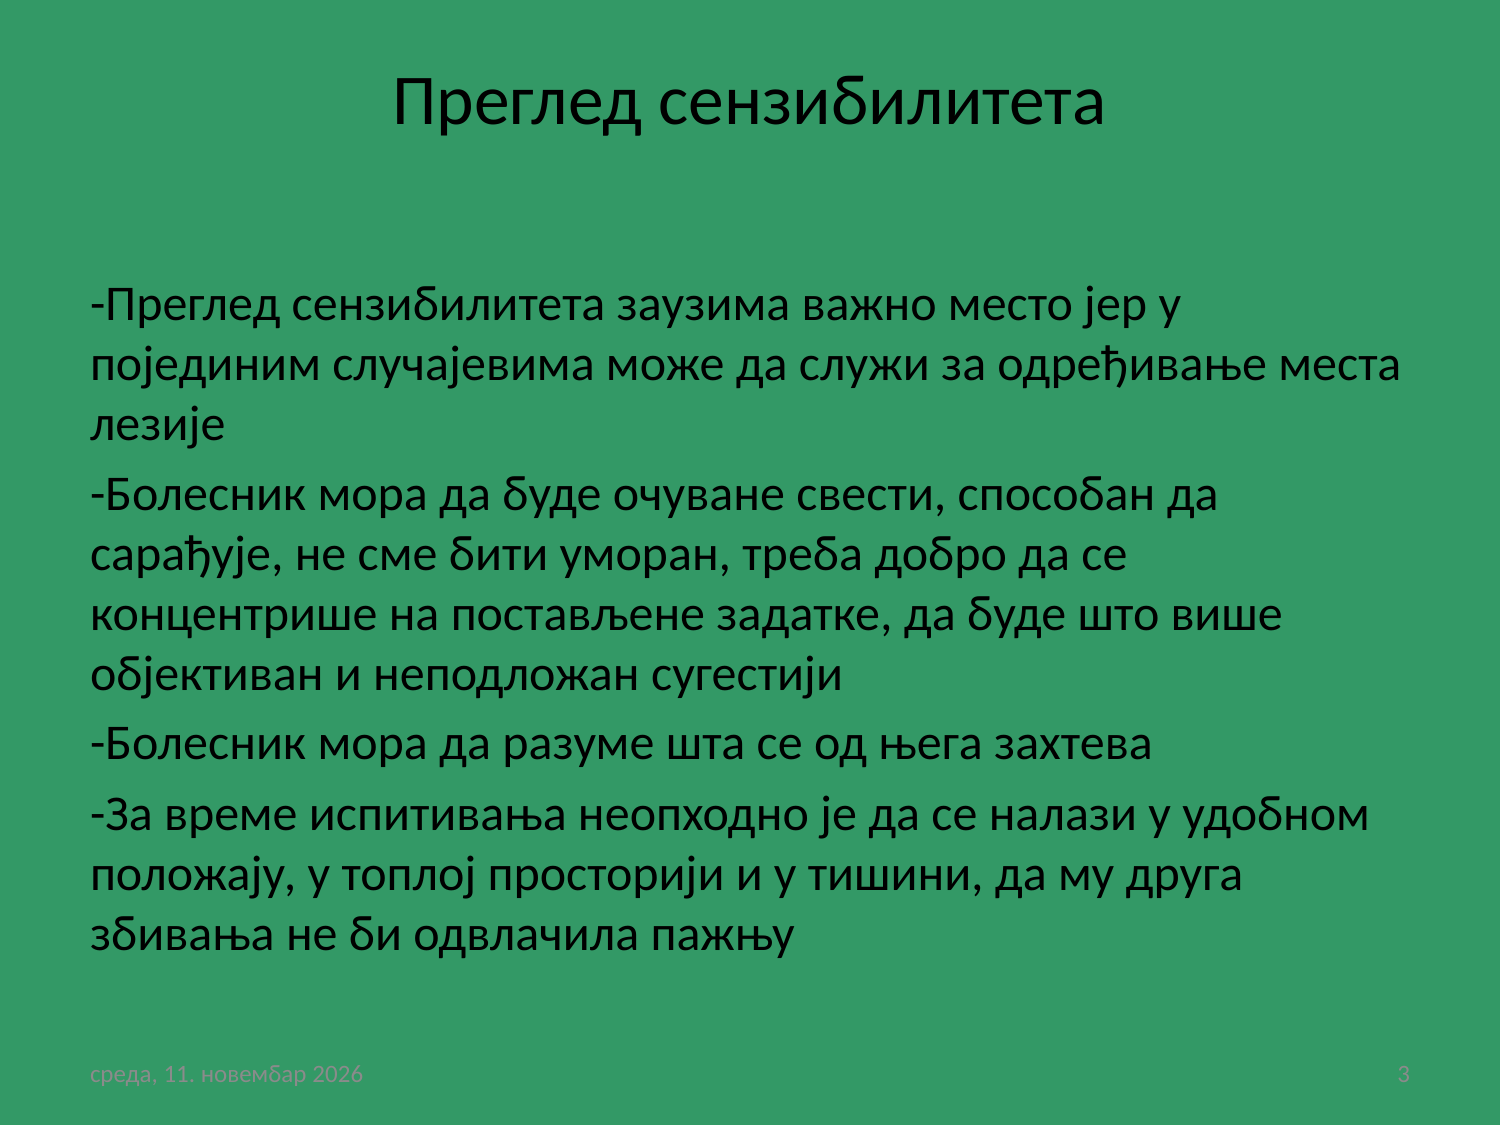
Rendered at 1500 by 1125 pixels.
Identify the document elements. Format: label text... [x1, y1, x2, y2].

slide_number 3 [1074, 1042, 1425, 1103]
title Преглед сензибилитета [75, 45, 1425, 233]
slide_number субота, 30. јануар 2021 [75, 1042, 425, 1103]
list -Преглед сензибилитета заузима важно место јер у појединим случајевима може да служи за одређивање места лезије -Болесник мора да буде очуване свести, способан да сарађује, не сме бити уморан, треба добро да се концентрише на постављене задатке, да буде што више објективан и неподложан сугестији -Болесник мора да разуме шта се од њега захтева -За време испитивања неопходно је да се налази у удобном положају, у топлој просторији и у тишини, да му друга збивања не би одвлачила пажњу [75, 262, 1425, 1005]
